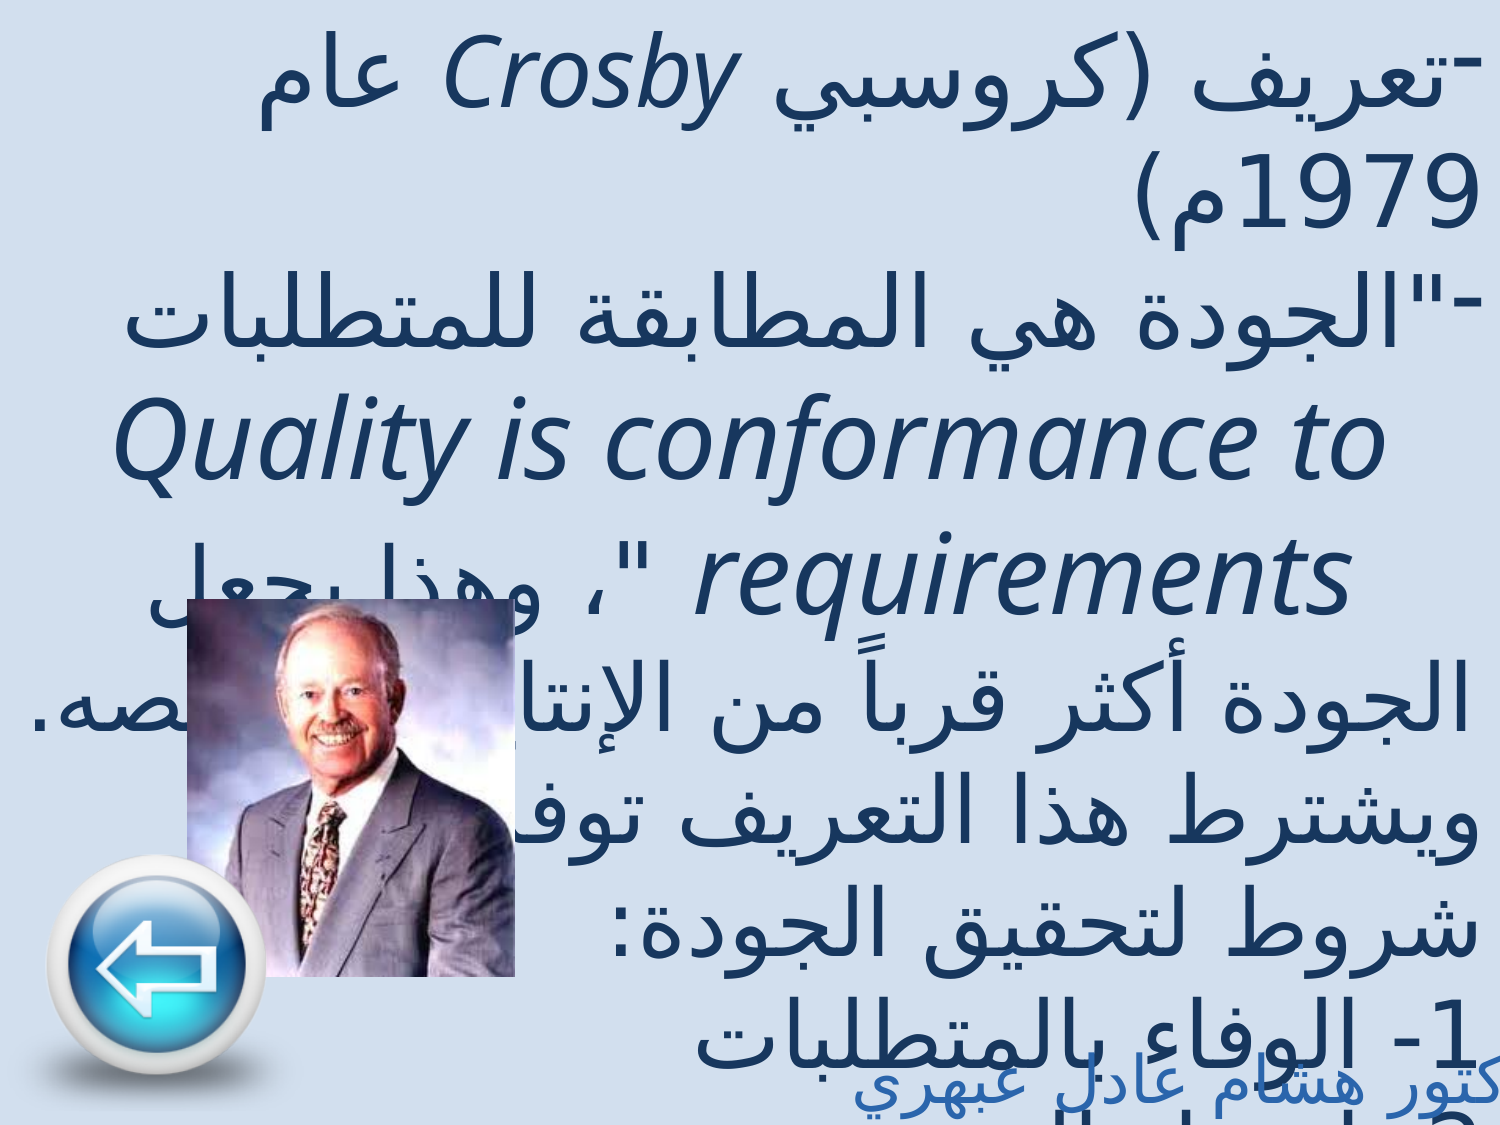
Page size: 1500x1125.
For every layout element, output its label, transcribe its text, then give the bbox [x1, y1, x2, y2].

text_box الدكتور هشام عادل عبهري [836, 1029, 1500, 1124]
text_box تعريف (كروسبي Crosby عام 1979م) "الجودة هي المطابقة للمتطلبات Quality is conformance to requirements "، وهذا يجعل الجودة أكثر قرباً من الإنتاج وخصائصه. ويشترط هذا التعريف توفر ثلاثة شروط لتحقيق الجودة: 1- الوفاء بالمتطلبات 2- اختفاء العيوب 3- تنفيذ الإجراءات بشكل صحيح من أول مرة وكل مرة. [0, 0, 1500, 1125]
picture [0, 599, 515, 1125]
